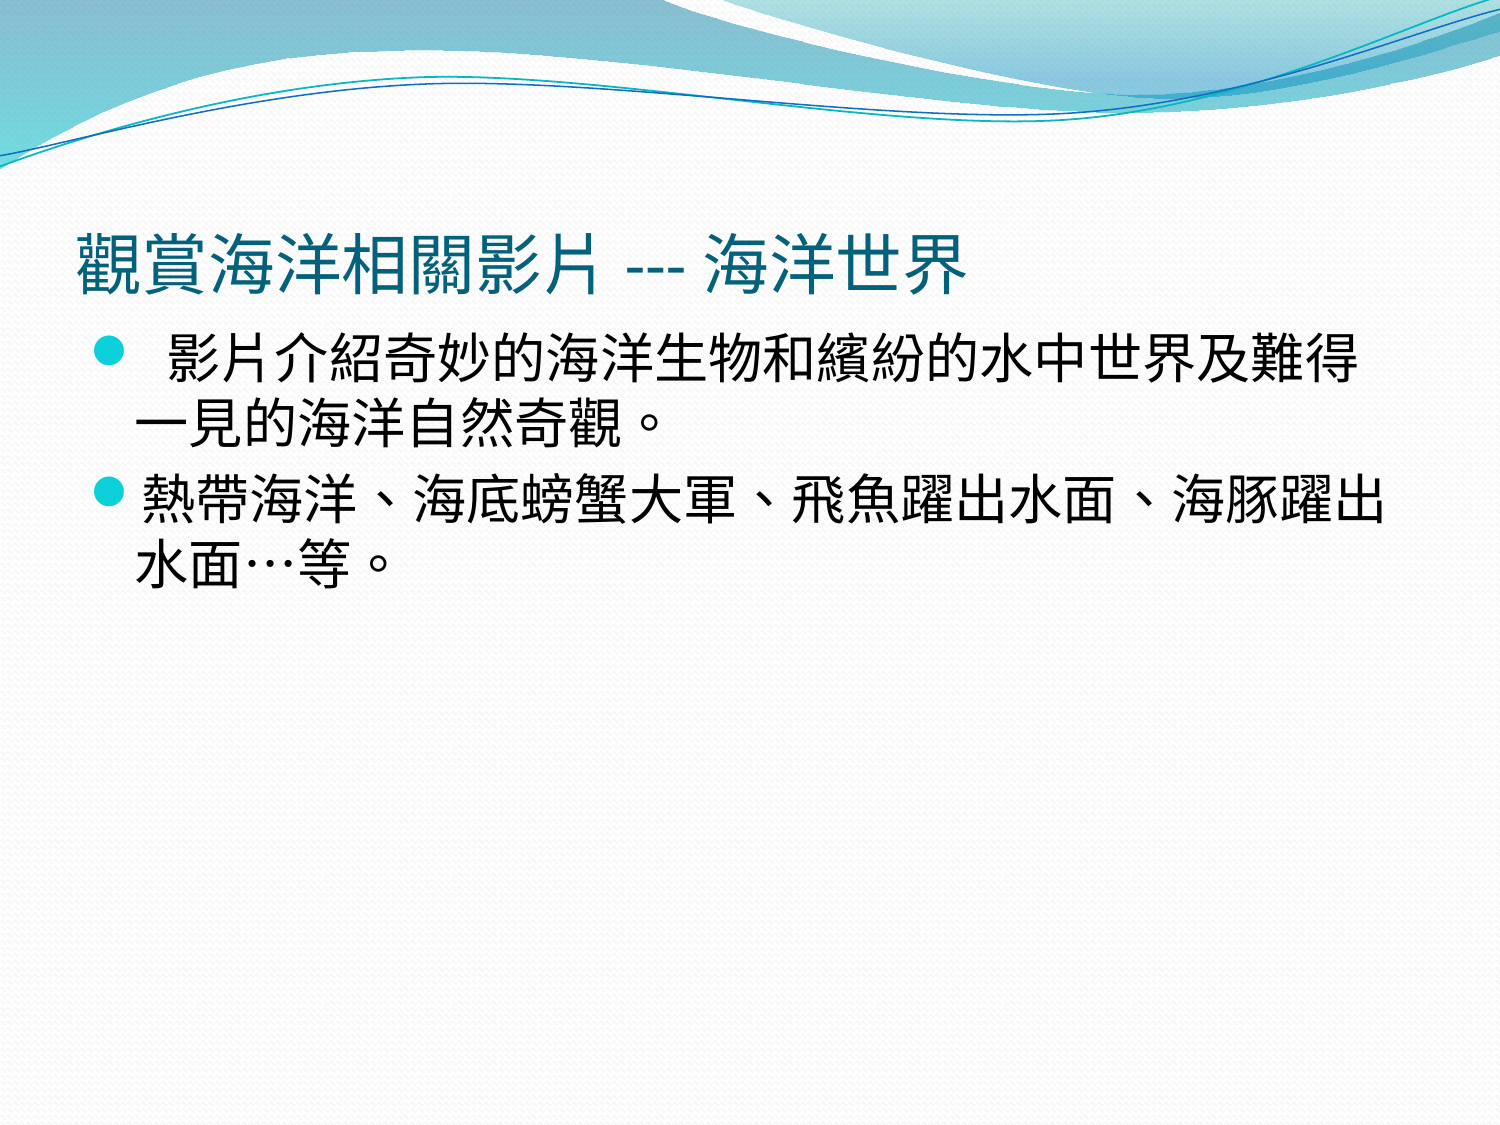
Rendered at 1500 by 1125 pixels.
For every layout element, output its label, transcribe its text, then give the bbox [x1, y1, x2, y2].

title 觀賞海洋相關影片---海洋世界 [75, 115, 1425, 303]
list 影片介紹奇妙的海洋生物和繽紛的水中世界及難得一見的海洋自然奇觀。 熱帶海洋、海底螃蟹大軍、飛魚躍出水面、海豚躍出水面…等。 [75, 317, 1425, 1038]
